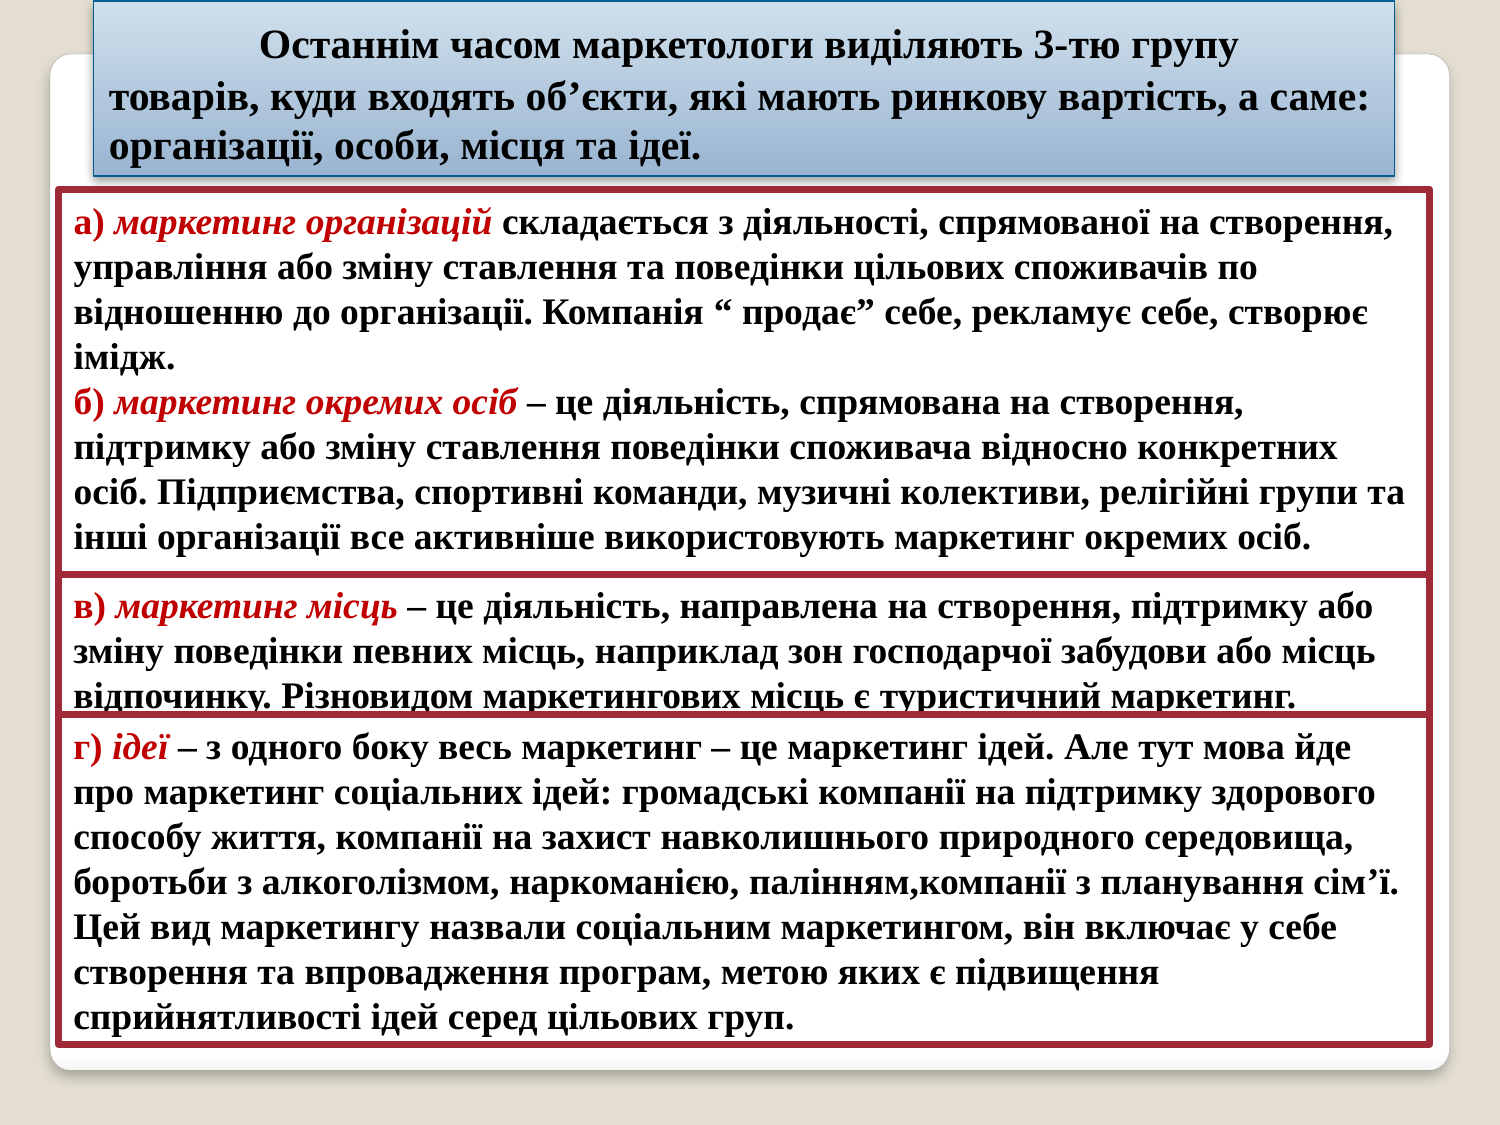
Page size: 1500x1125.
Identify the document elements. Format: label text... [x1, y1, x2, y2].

text_box в) маркетинг місць – це діяльність, направлена на створення, підтримку або зміну поведінки певних місць, наприклад зон господарчої забудови або місць відпочинку. Різновидом маркетингових місць є туристичний маркетинг. [55, 571, 1433, 712]
text_box г) ідеї – з одного боку весь маркетинг – це маркетинг ідей. Але тут мова йде про маркетинг соціальних ідей: громадські компанії на підтримку здорового способу життя, компанії на захист навколишнього природного середовища, боротьби з алкоголізмом, наркоманією, палінням,компанії з планування сім’ї. Цей вид маркетингу назвали соціальним маркетингом, він включає у себе створення та впровадження програм, метою яких є підвищення сприйнятливості ідей серед цільових груп. [55, 711, 1433, 1048]
text_box Останнім часом маркетологи виділяють 3-тю групу товарів, куди входять об’єкти, які мають ринкову вартість, а саме: організації, особи, місця та ідеї. [93, 0, 1395, 177]
text_box а) маркетинг організацій складається з діяльності, спрямованої на створення, управління або зміну ставлення та поведінки цільових споживачів по відношенню до організації. Компанія “ продає” себе, рекламує себе, створює імідж. б) маркетинг окремих осіб – це діяльність, спрямована на створення, підтримку або зміну ставлення поведінки споживача відносно конкретних осіб. Підприємства, спортивні команди, музичні колективи, релігійні групи та інші організації все активніше використовують маркетинг окремих осіб. [55, 186, 1433, 572]
